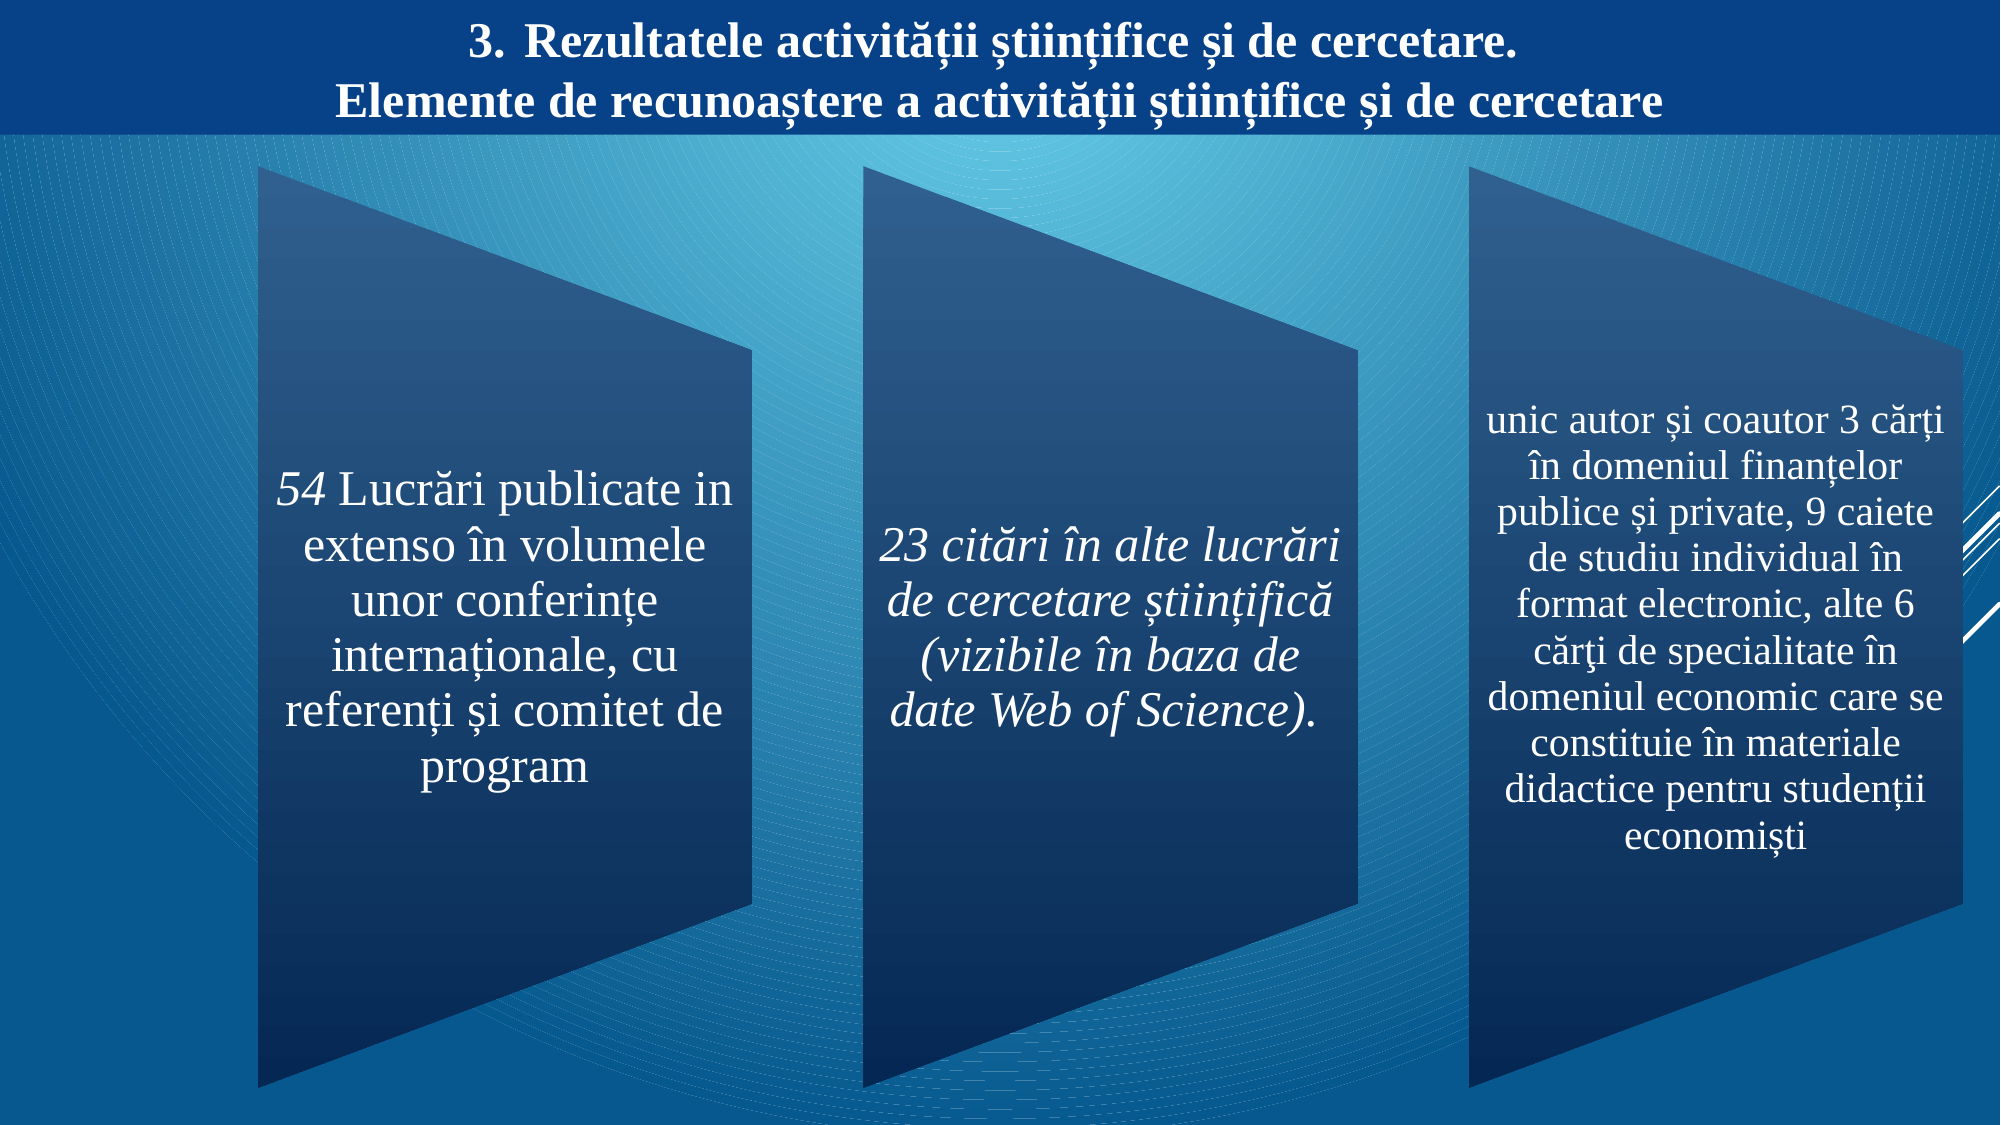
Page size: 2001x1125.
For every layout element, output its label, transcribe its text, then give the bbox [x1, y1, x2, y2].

text_box Rezultatele activității științifice și de cercetare. Elemente de recunoaștere a activității științifice și de cercetare [0, 0, 2000, 135]
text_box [257, 165, 1964, 1088]
